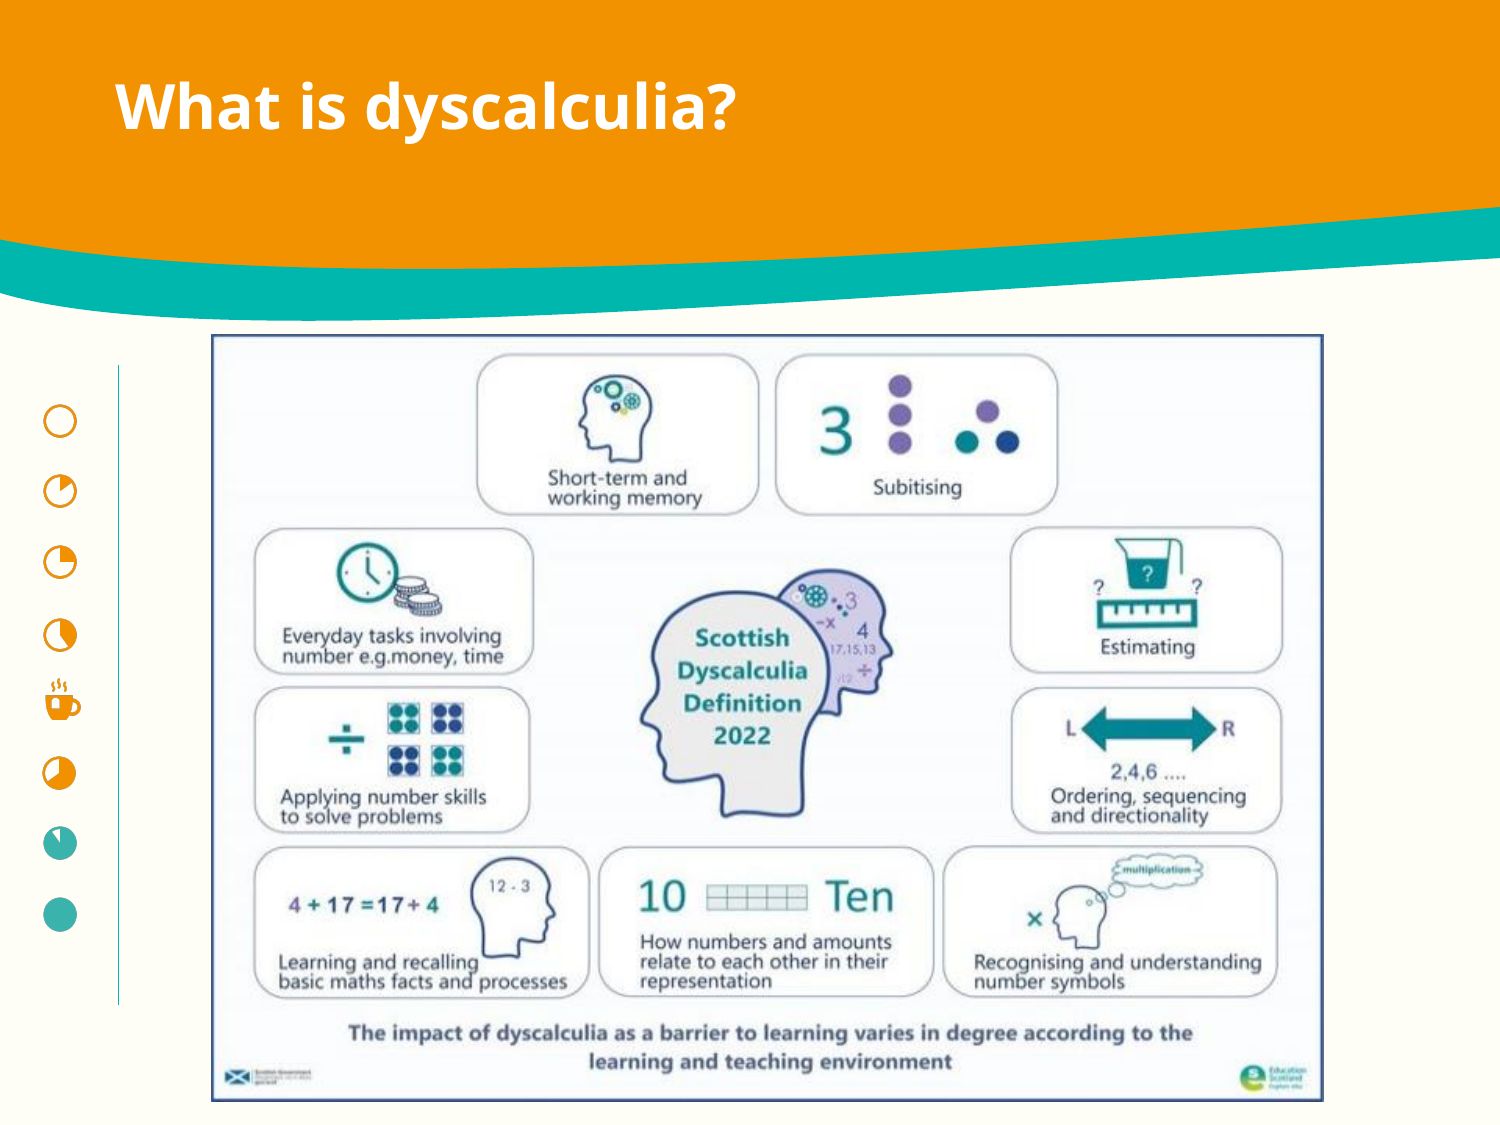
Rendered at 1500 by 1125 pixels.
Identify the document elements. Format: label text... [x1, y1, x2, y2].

list What is dyscalculia? [100, 67, 1411, 258]
picture [39, 470, 81, 512]
picture [39, 893, 81, 936]
picture [39, 614, 81, 656]
picture [36, 672, 90, 726]
picture [211, 334, 1324, 1102]
picture [39, 822, 81, 864]
picture [39, 400, 81, 442]
picture [39, 541, 81, 583]
picture [38, 752, 80, 794]
